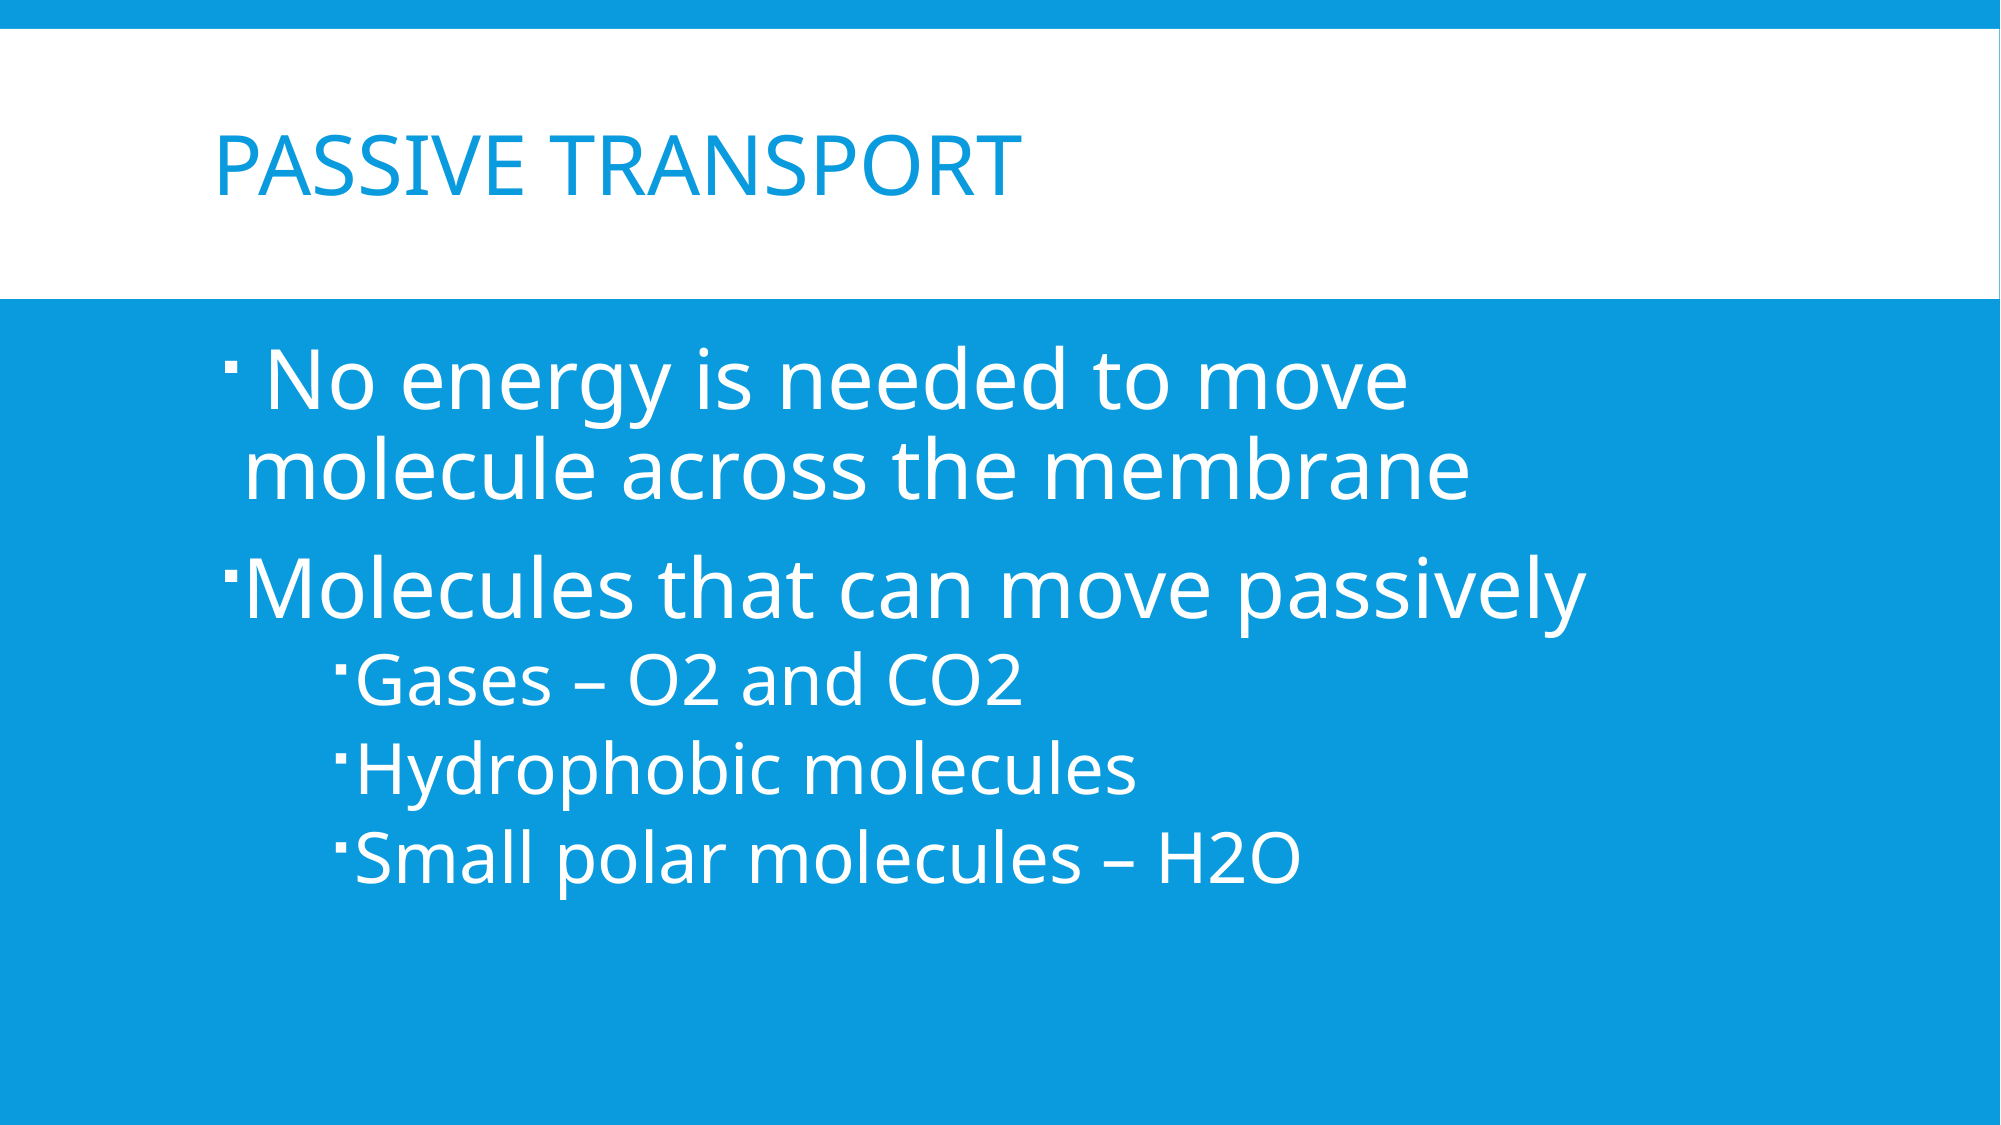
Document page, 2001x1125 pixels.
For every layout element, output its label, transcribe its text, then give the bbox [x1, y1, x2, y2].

list No energy is needed to move molecule across the membrane Molecules that can move passively Gases – O2 and CO2 Hydrophobic molecules Small polar molecules – H2O [197, 329, 1803, 1020]
title Passive transport [197, 46, 1803, 295]
